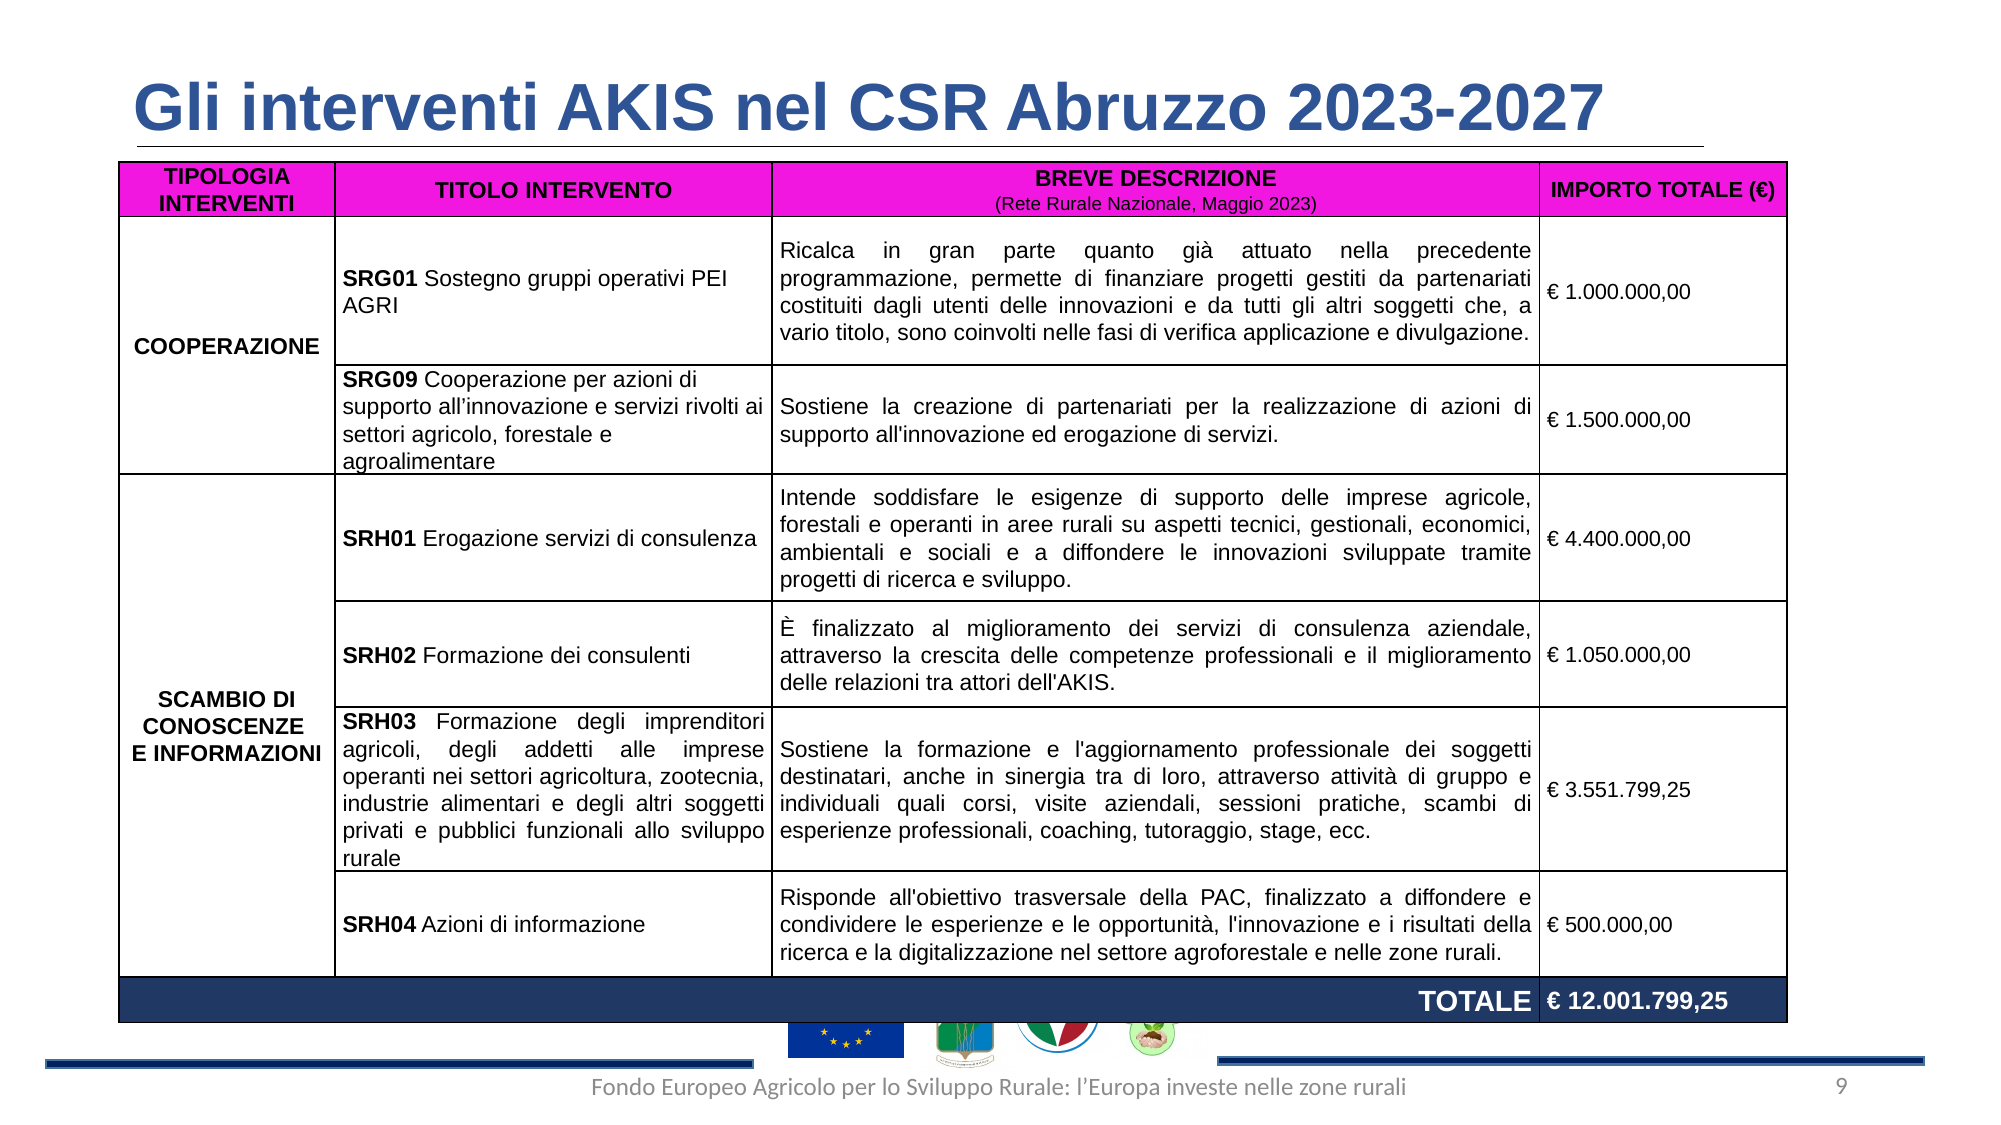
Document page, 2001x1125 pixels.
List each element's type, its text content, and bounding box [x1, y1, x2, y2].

table_cell € 500.000,00 [1540, 872, 1786, 976]
table_cell SRH01 Erogazione servizi di consulenza [336, 475, 771, 600]
picture [913, 1023, 1017, 1077]
table_cell Risponde all'obiettivo trasversale della PAC, finalizzato a diffondere e condividere le esperienze e le opportunità, l'innovazione e i risultati della ricerca e la digitalizzazione nel settore agroforestale e nelle zone rurali. [773, 872, 1539, 976]
table_cell € 12.001.799,25 [1540, 978, 1786, 1022]
table_cell € 1.050.000,00 [1540, 602, 1786, 706]
table_cell € 1.000.000,00 [1540, 217, 1786, 364]
table_cell SRH03 Formazione degli imprenditori agricoli, degli addetti alle imprese operanti nei settori agricoltura, zootecnia, industrie alimentari e degli altri soggetti privati e pubblici funzionali allo sviluppo rurale [336, 708, 771, 870]
table_cell È finalizzato al miglioramento dei servizi di consulenza aziendale, attraverso la crescita delle competenze professionali e il miglioramento delle relazioni tra attori dell'AKIS. [773, 602, 1539, 706]
table_cell Sostiene la formazione e l'aggiornamento professionale dei soggetti destinatari, anche in sinergia tra di loro, attraverso attività di gruppo e individuali quali corsi, visite aziendali, sessioni pratiche, scambi di esperienze professionali, coaching, tutoraggio, stage, ecc. [773, 708, 1539, 870]
table_cell COOPERAZIONE [120, 217, 334, 473]
table_header TITOLO INTERVENTO [336, 163, 771, 216]
table_cell € 4.400.000,00 [1540, 475, 1786, 600]
table_cell Ricalca in gran parte quanto già attuato nella precedente programmazione, permette di finanziare progetti gestiti da partenariati costituiti dagli utenti delle innovazioni e da tutti gli altri soggetti che, a vario titolo, sono coinvolti nelle fasi di verifica applicazione e divulgazione. [773, 217, 1539, 364]
picture [1096, 1023, 1208, 1059]
picture [788, 1023, 904, 1058]
table_header TIPOLOGIA INTERVENTI [120, 163, 334, 216]
table_cell SRG09 Cooperazione per azioni di supporto all’innovazione e servizi rivolti ai settori agricolo, forestale e agroalimentare [336, 366, 771, 473]
table_cell SRH04 Azioni di informazione [336, 872, 771, 976]
table_cell SCAMBIO DI CONOSCENZE E INFORMAZIONI [120, 475, 334, 976]
table_cell € 1.500.000,00 [1540, 366, 1786, 473]
table_cell TOTALE [120, 978, 1539, 1022]
table_cell Sostiene la creazione di partenariati per la realizzazione di azioni di supporto all'innovazione ed erogazione di servizi. [773, 366, 1539, 473]
table_cell SRG01 Sostegno gruppi operativi PEI AGRI [336, 217, 771, 364]
table_cell Intende soddisfare le esigenze di supporto delle imprese agricole, forestali e operanti in aree rurali su aspetti tecnici, gestionali, economici, ambientali e sociali e a diffondere le innovazioni sviluppate tramite progetti di ricerca e sviluppo. [773, 475, 1539, 600]
table_header BREVE DESCRIZIONE (Rete Rurale Nazionale, Maggio 2023) [773, 163, 1539, 216]
table_cell € 3.551.799,25 [1540, 708, 1786, 870]
text_box Gli interventi AKIS nel CSR Abruzzo 2023-2027 [118, 51, 1913, 152]
table_header IMPORTO TOTALE (€) [1540, 163, 1786, 216]
table_cell SRH02 Formazione dei consulenti [336, 602, 771, 706]
